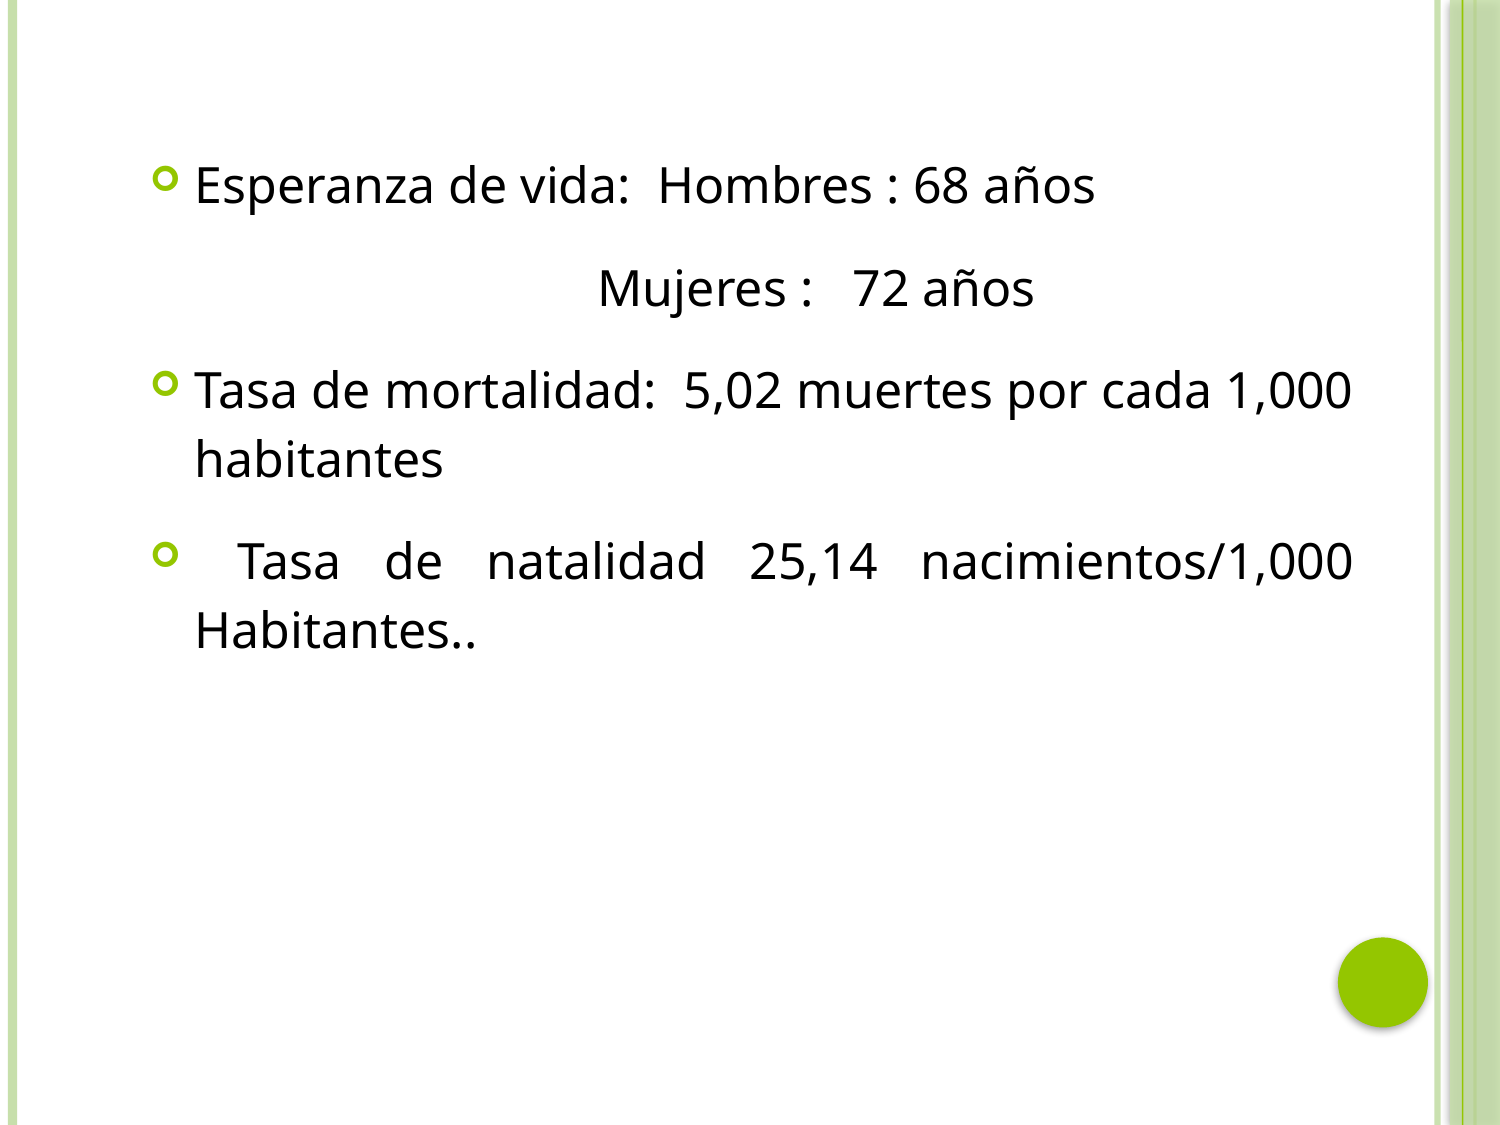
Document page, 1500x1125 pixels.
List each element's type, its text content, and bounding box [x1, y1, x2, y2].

list Esperanza de vida: Hombres : 68 años Mujeres : 72 años Tasa de mortalidad: 5,02 muertes por cada 1,000 habitantes Tasa de natalidad 25,14 nacimientos/1,000 Habitantes.. [135, 137, 1369, 768]
